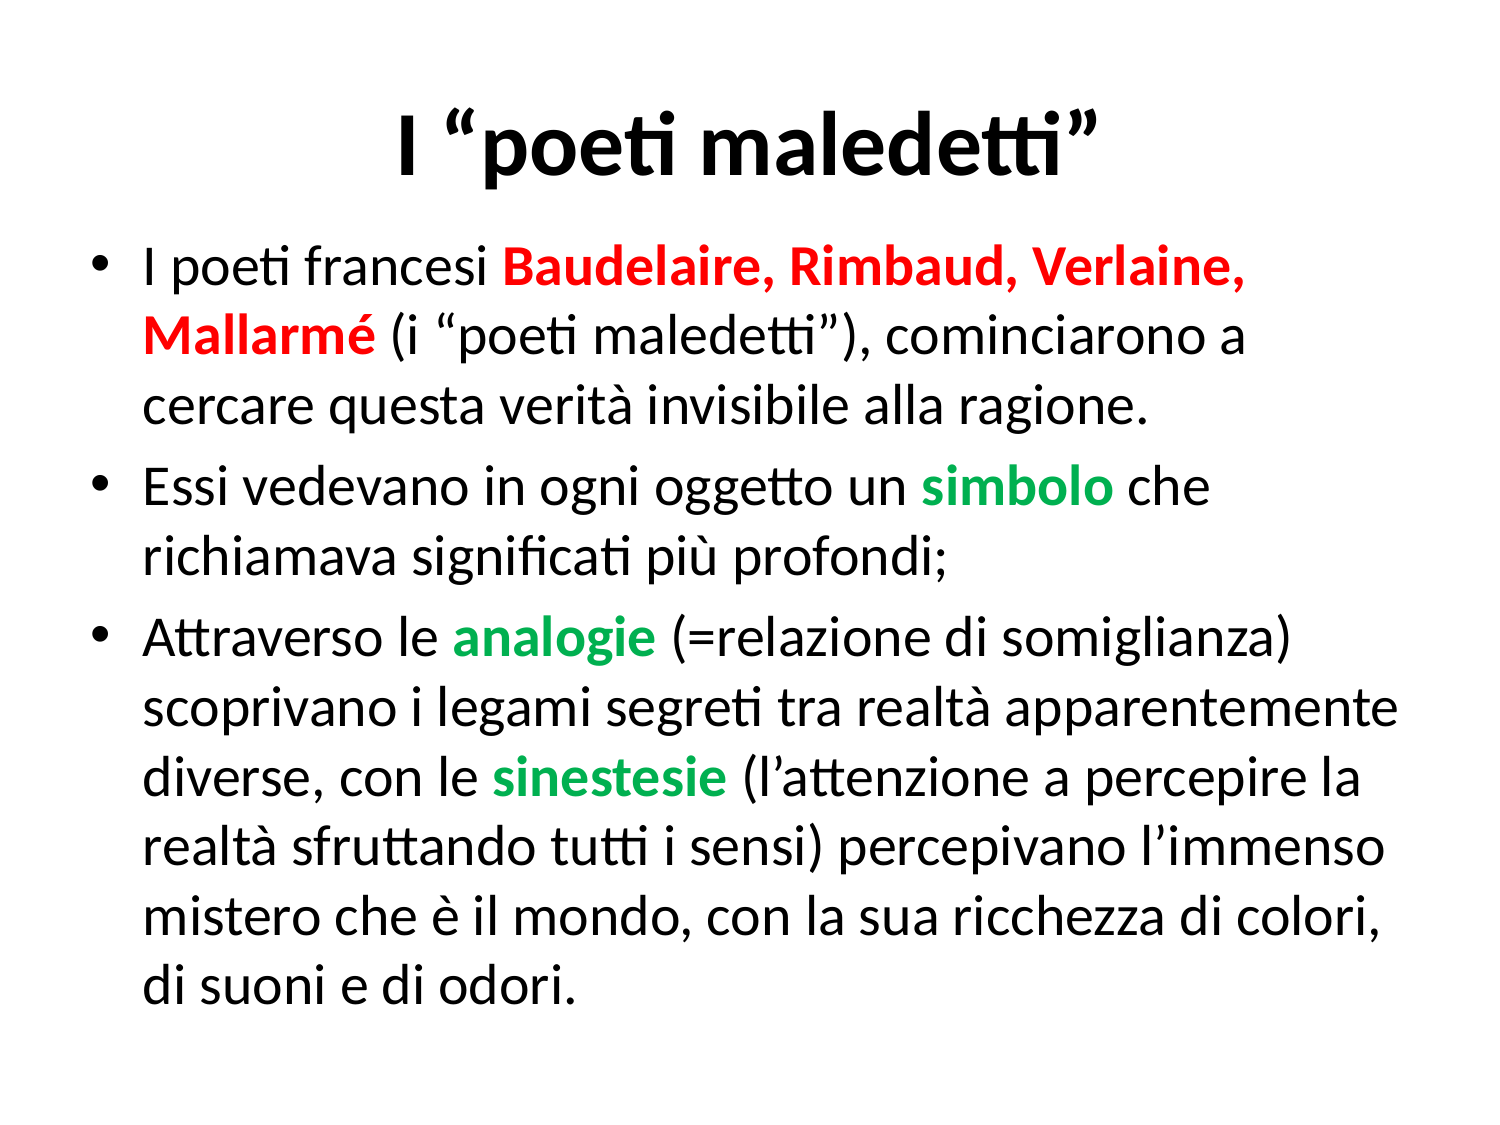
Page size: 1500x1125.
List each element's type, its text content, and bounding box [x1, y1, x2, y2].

list I poeti francesi Baudelaire, Rimbaud, Verlaine, Mallarmé (i “poeti maledetti”), cominciarono a cercare questa verità invisibile alla ragione. Essi vedevano in ogni oggetto un simbolo che richiamava significati più profondi; Attraverso le analogie (=relazione di somiglianza) scoprivano i legami segreti tra realtà apparentemente diverse, con le sinestesie (l’attenzione a percepire la realtà sfruttando tutti i sensi) percepivano l’immenso mistero che è il mondo, con la sua ricchezza di colori, di suoni e di odori. [75, 219, 1425, 1083]
title I “poeti maledetti” [75, 45, 1425, 219]
